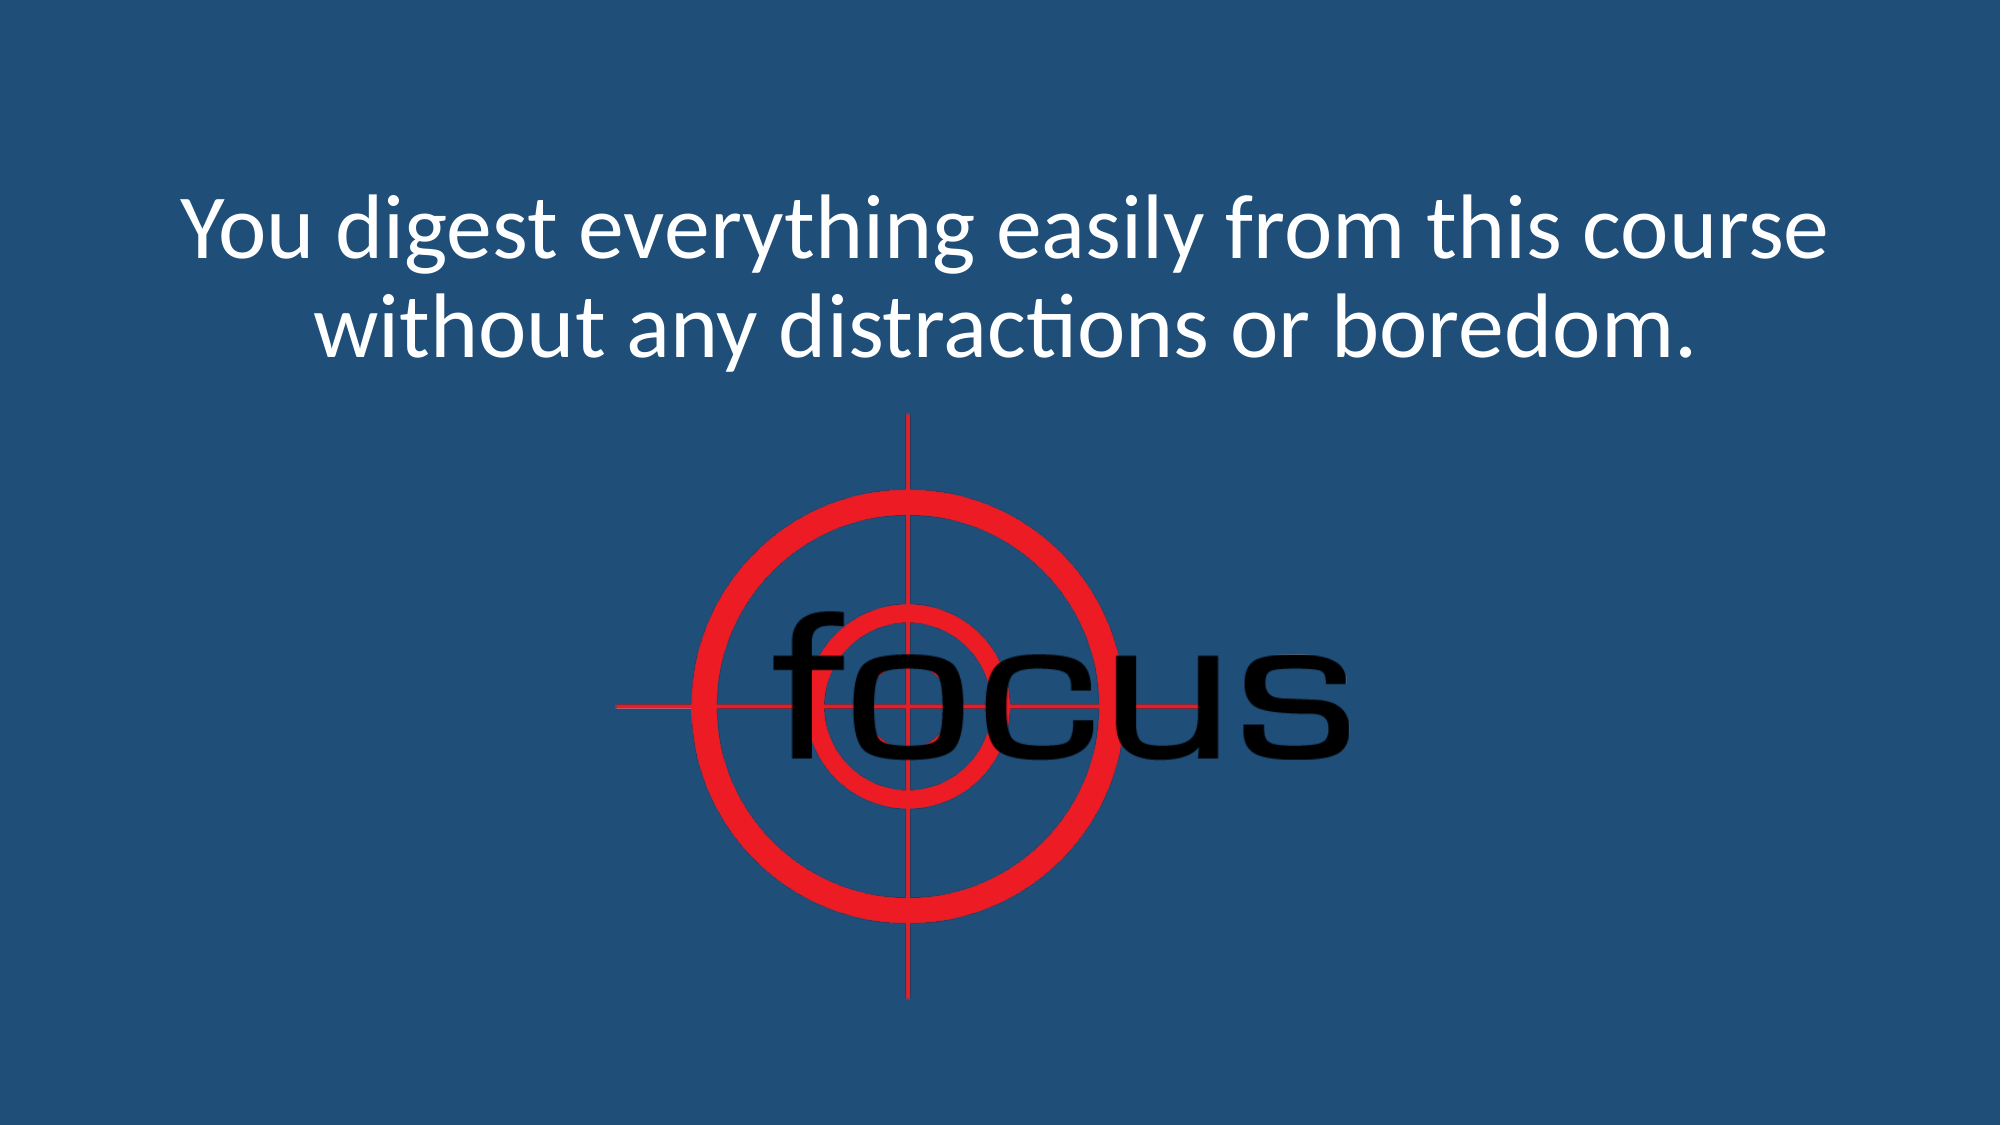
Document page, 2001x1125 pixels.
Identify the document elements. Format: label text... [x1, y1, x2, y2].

picture [603, 401, 1474, 1012]
list You digest everything easily from this course without any distractions or boredom. [143, 171, 1869, 707]
